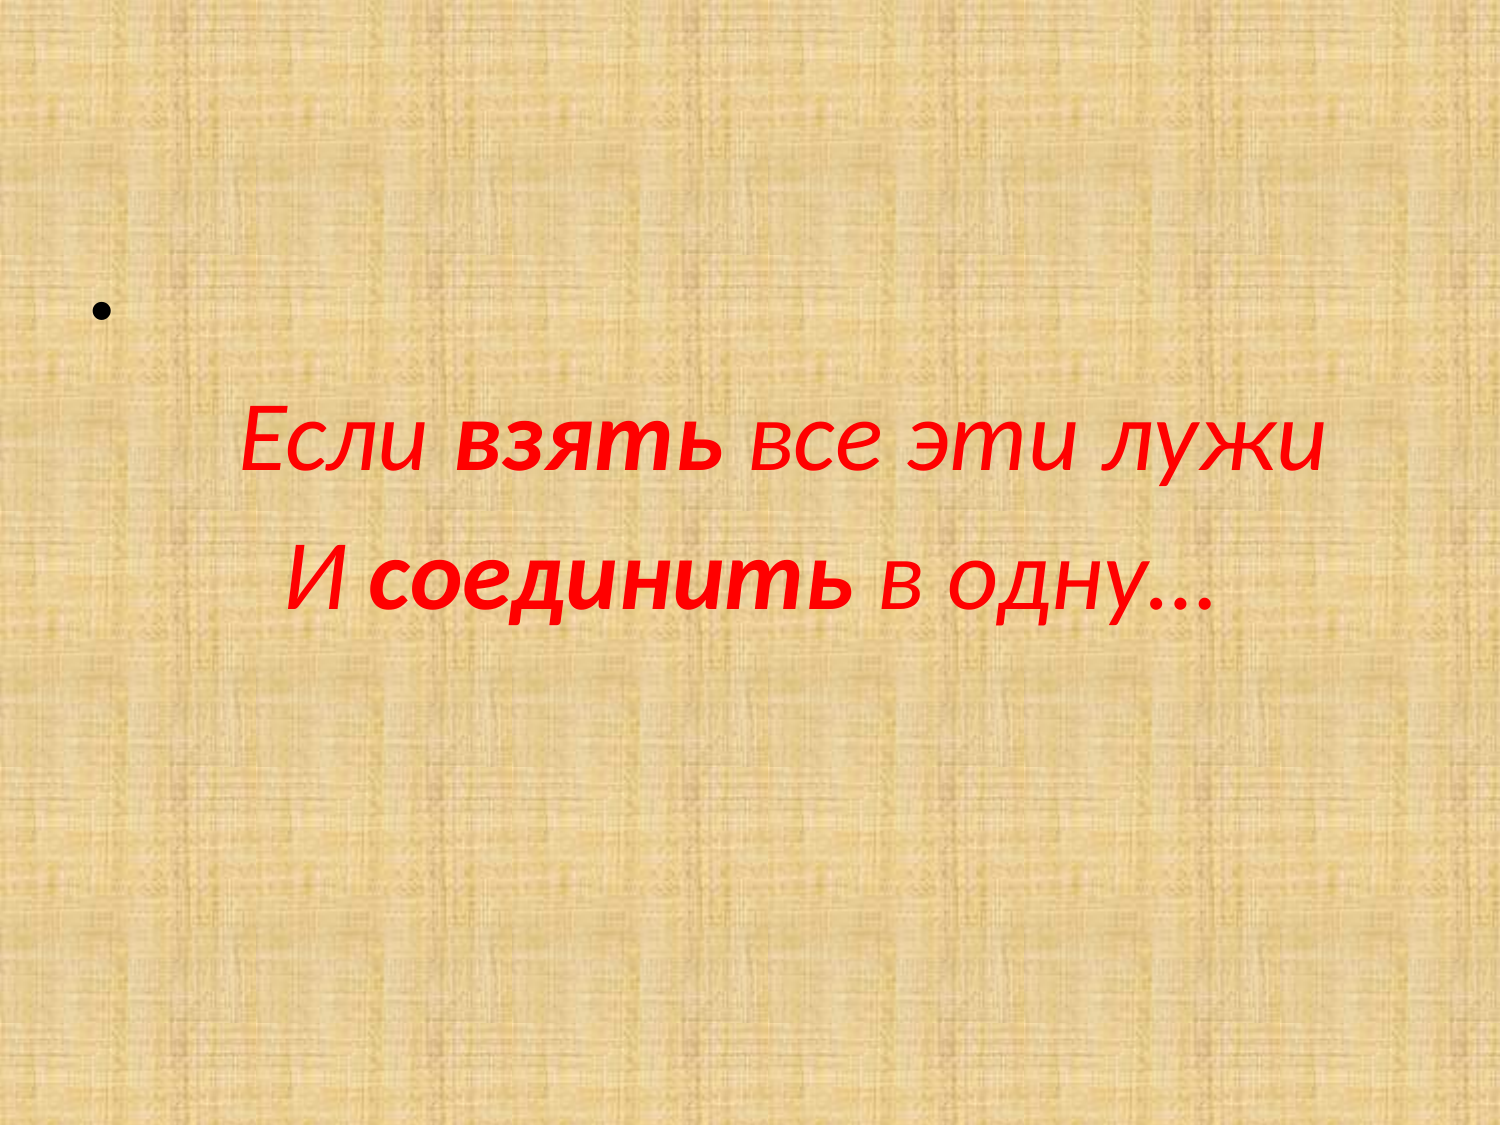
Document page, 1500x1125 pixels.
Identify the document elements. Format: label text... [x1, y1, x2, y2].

list Если взять все эти лужи И соединить в одну… [75, 262, 1425, 1005]
picture [0, 0, 1500, 1125]
